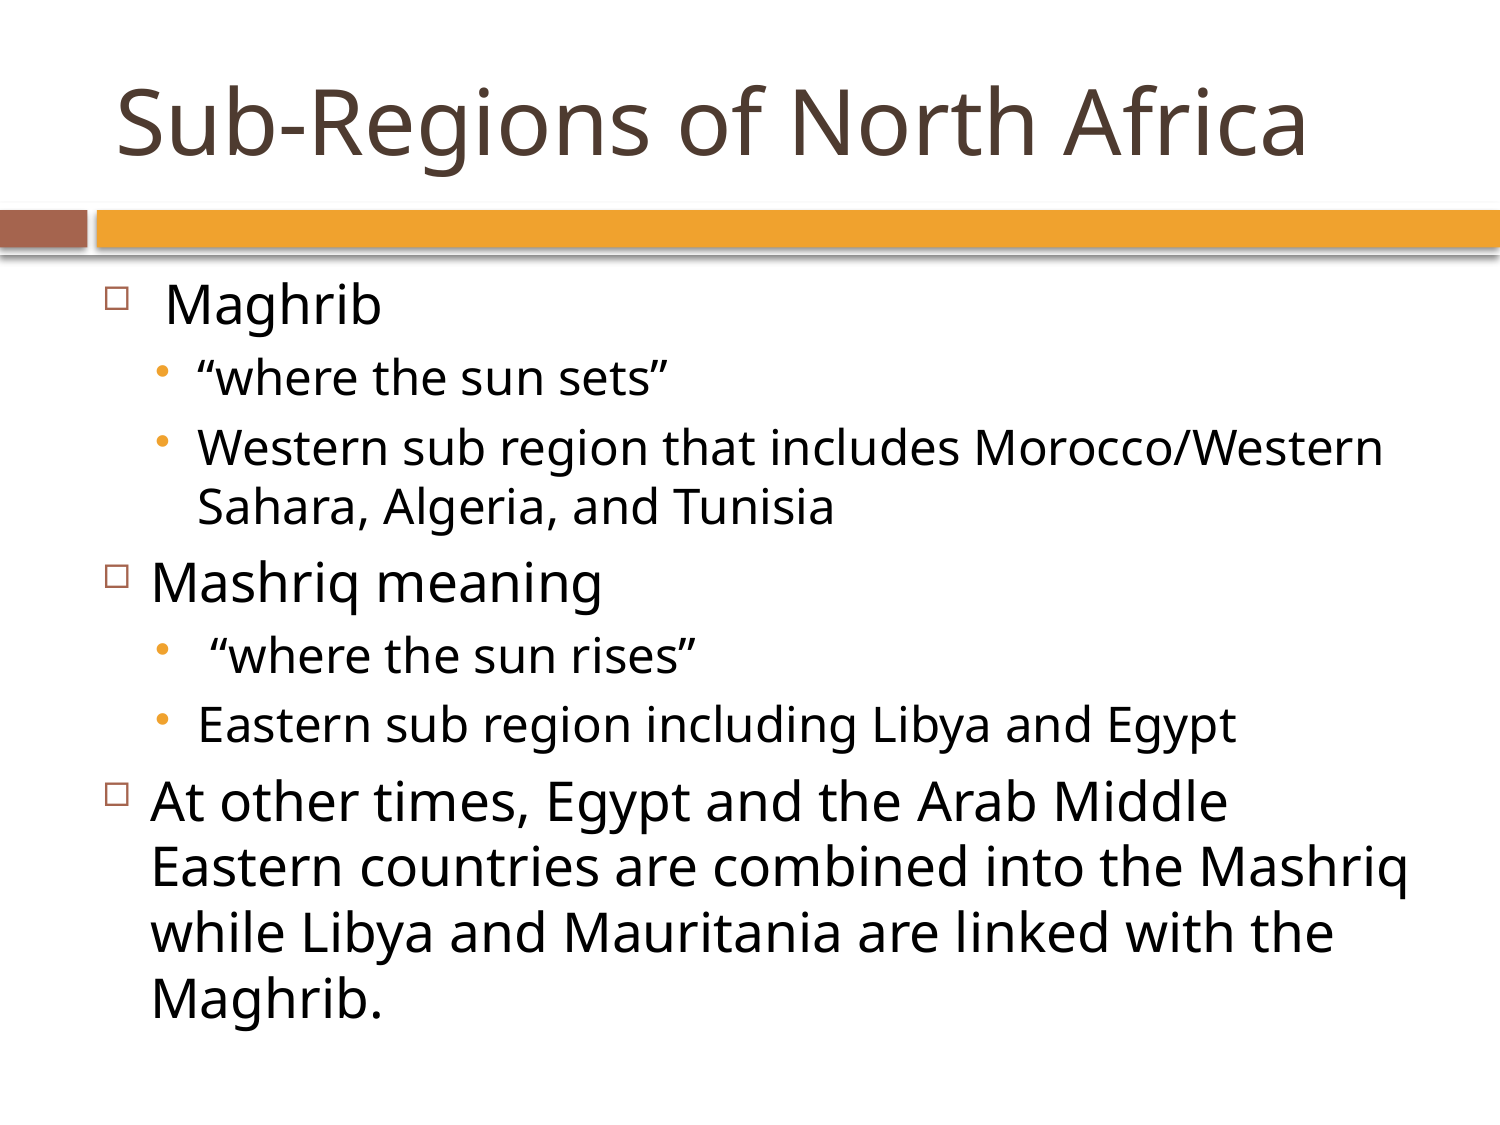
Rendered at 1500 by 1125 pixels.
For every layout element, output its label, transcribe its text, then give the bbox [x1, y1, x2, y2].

list Maghrib “where the sun sets” Western sub region that includes Morocco/Western Sahara, Algeria, and Tunisia Mashriq meaning “where the sun rises” Eastern sub region including Libya and Egypt At other times, Egypt and the Arab Middle Eastern countries are combined into the Mashriq while Libya and Mauritania are linked with the Maghrib. [87, 262, 1438, 1038]
title Sub-Regions of North Africa [100, 37, 1438, 200]
